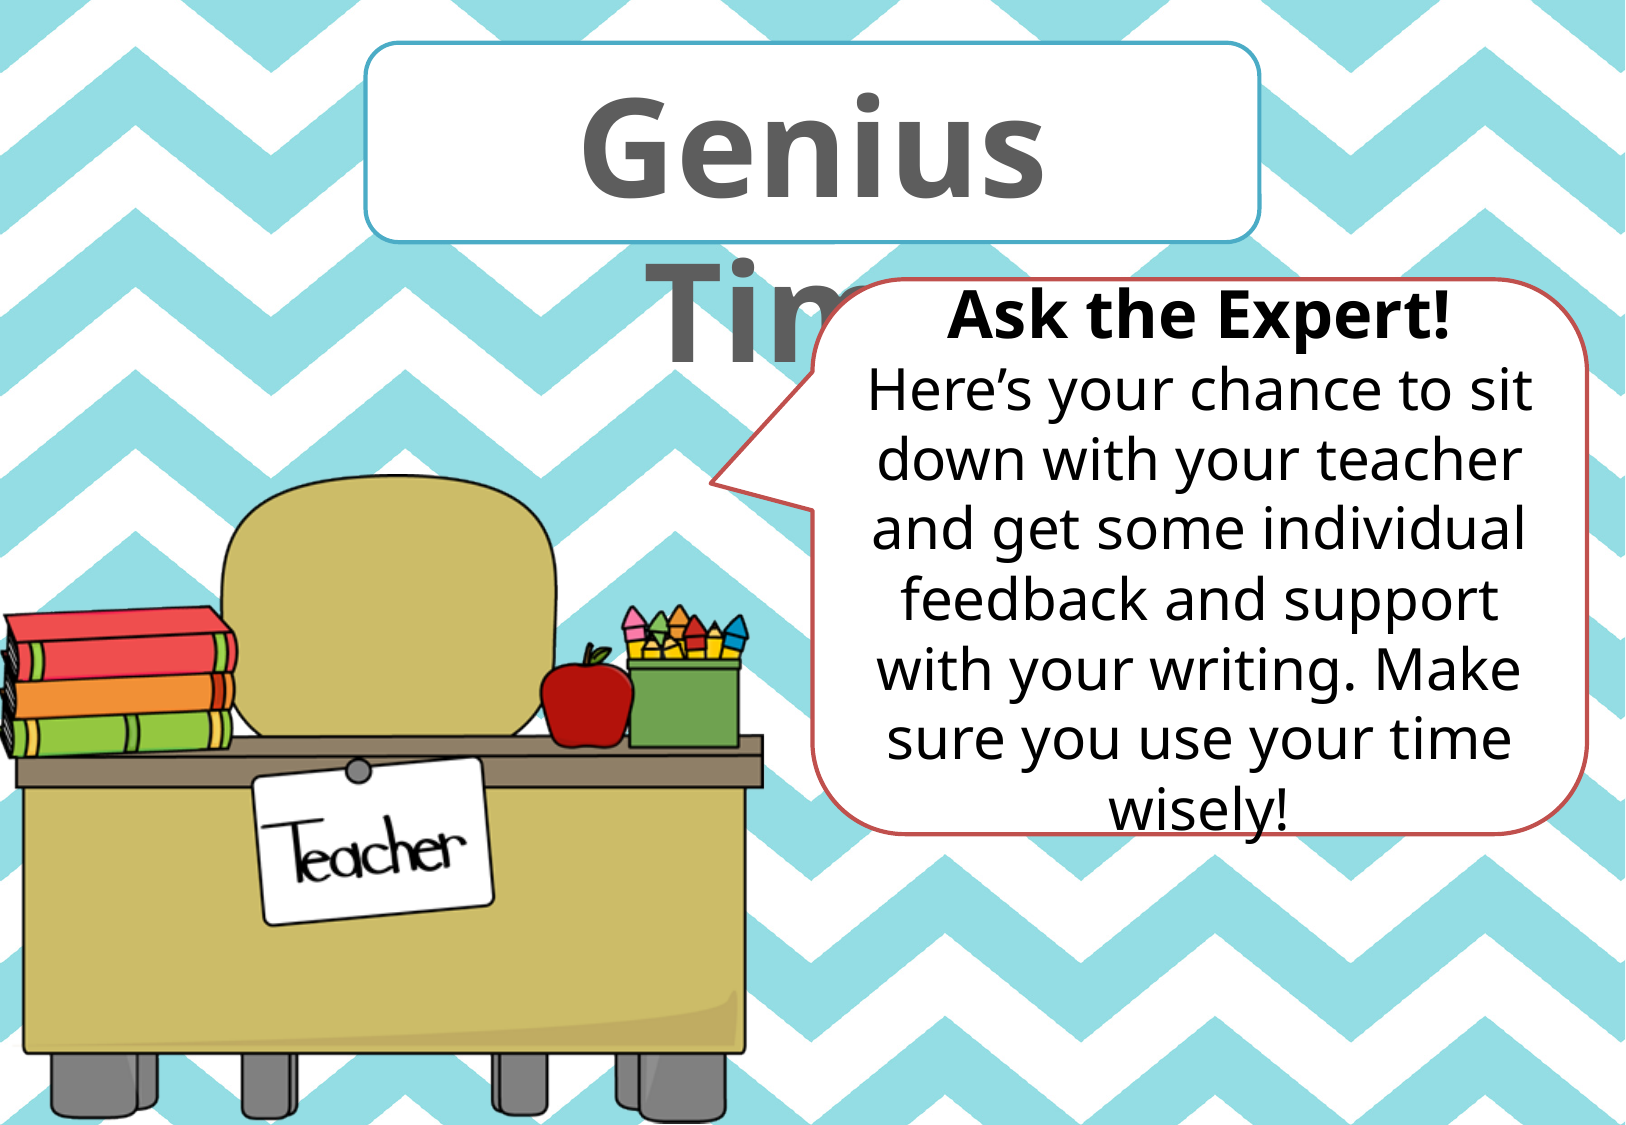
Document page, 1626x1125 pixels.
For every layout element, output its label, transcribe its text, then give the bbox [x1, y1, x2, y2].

picture [0, 0, 1626, 1125]
text_box Ask the Expert! Here’s your chance to sit down with your teacher and get some individual feedback and support with your writing. Make sure you use your time wisely! [717, 277, 1590, 837]
text_box Genius Time [363, 40, 1262, 245]
